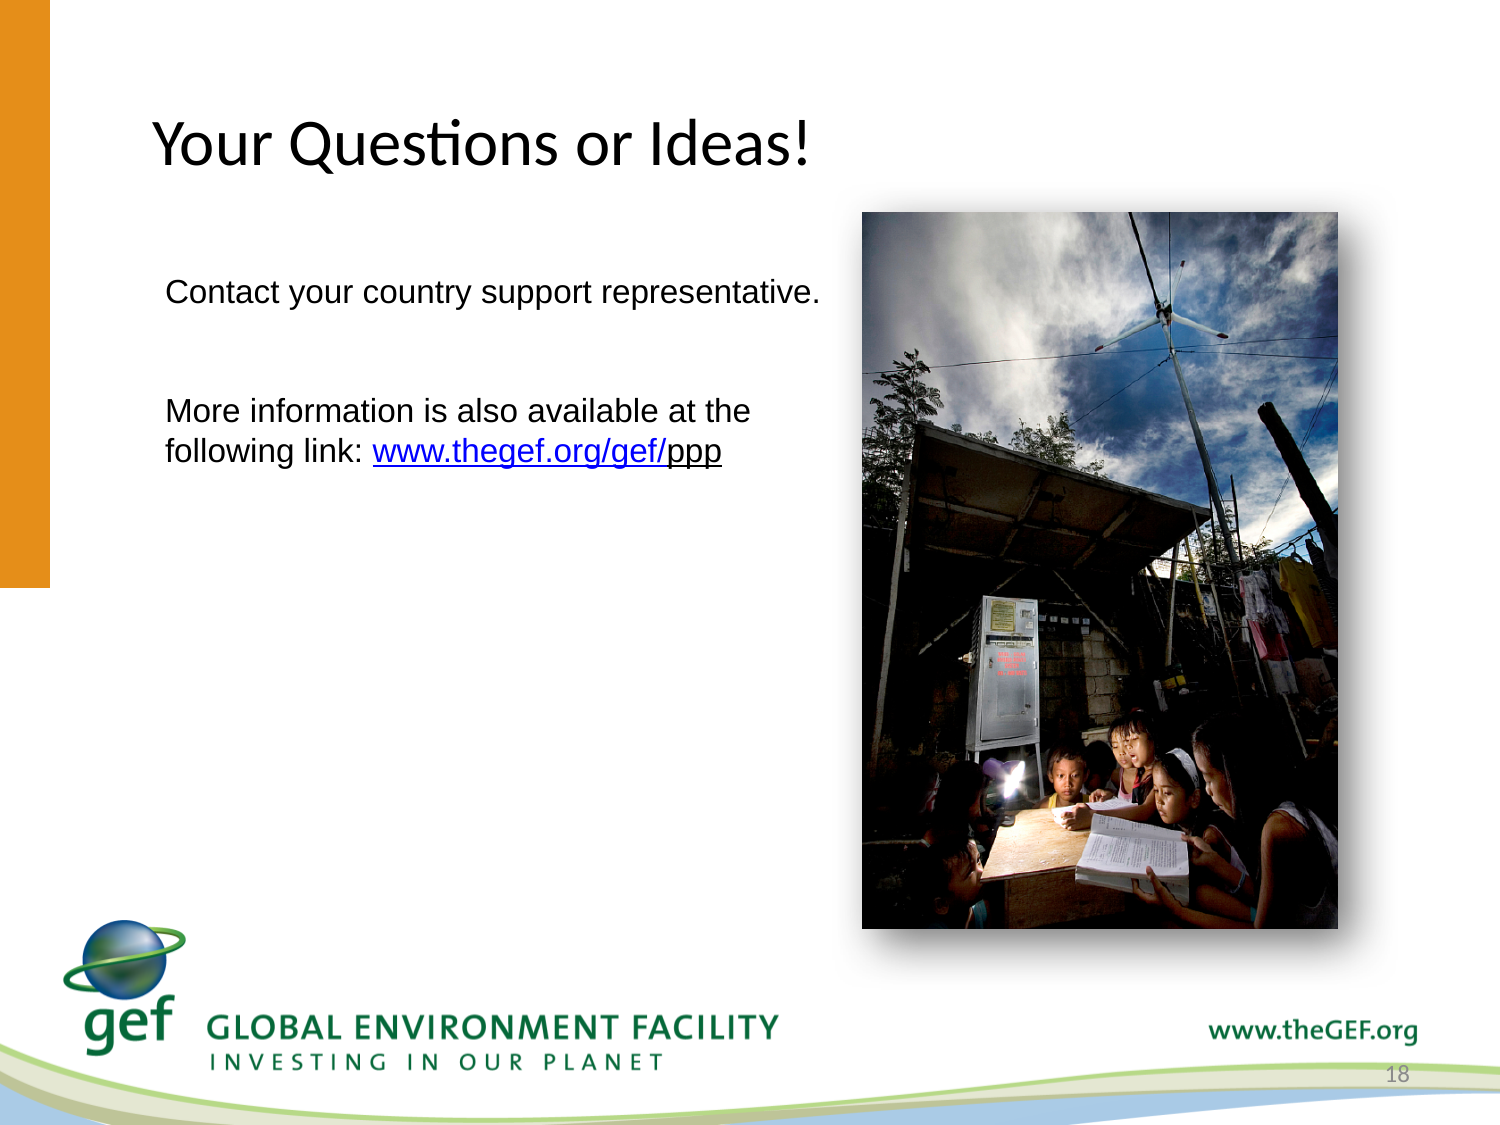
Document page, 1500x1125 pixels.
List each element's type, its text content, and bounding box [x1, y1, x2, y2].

picture [0, 212, 1500, 1125]
title Your Questions or Ideas! [137, 45, 1425, 233]
slide_number 18 [1074, 1042, 1425, 1103]
picture [0, 0, 50, 588]
list Contact your country support representative. More information is also available at the following link: www.thegef.org/gef/ppp [150, 262, 844, 625]
